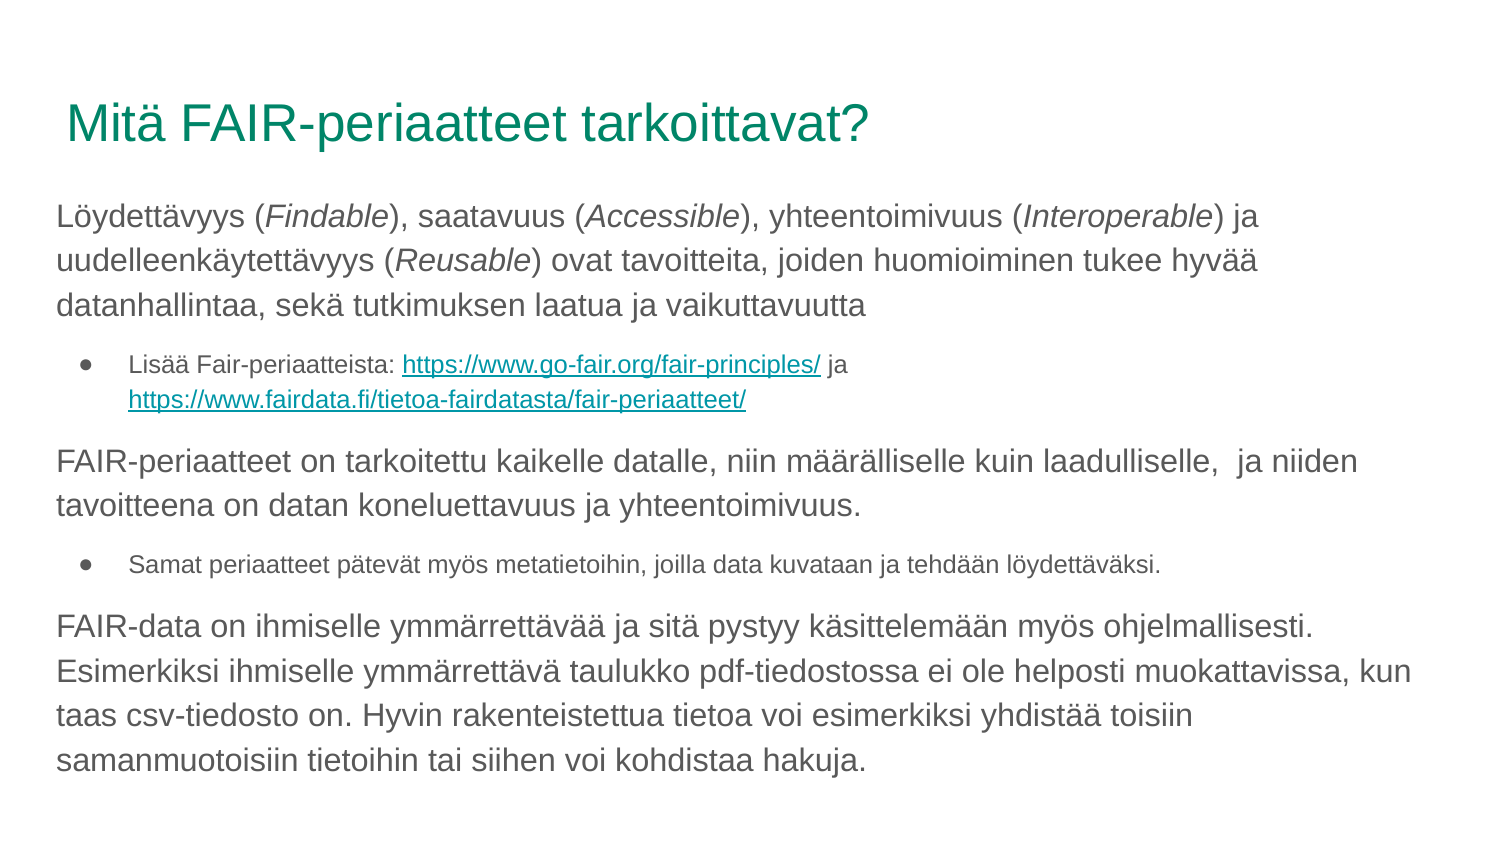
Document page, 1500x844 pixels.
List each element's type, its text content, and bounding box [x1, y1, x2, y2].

list Löydettävyys (Findable), saatavuus (Accessible), yhteentoimivuus (Interoperable) ja uudelleenkäytettävyys (Reusable) ovat tavoitteita, joiden huomioiminen tukee hyvää datanhallintaa, sekä tutkimuksen laatua ja vaikuttavuutta Lisää Fair-periaatteista: https://www.go-fair.org/fair-principles/ ja https://www.fairdata.fi/tietoa-fairdatasta/fair-periaatteet/ FAIR-periaatteet on tarkoitettu kaikelle datalle, niin määrälliselle kuin laadulliselle, ja niiden tavoitteena on datan koneluettavuus ja yhteentoimivuus. Samat periaatteet pätevät myös metatietoihin, joilla data kuvataan ja tehdään löydettäväksi. FAIR-data on ihmiselle ymmärrettävää ja sitä pystyy käsittelemään myös ohjelmallisesti. Esimerkiksi ihmiselle ymmärrettävä taulukko pdf-tiedostossa ei ole helposti muokattavissa, kun taas csv-tiedosto on. Hyvin rakenteistettua tietoa voi esimerkiksi yhdistää toisiin samanmuotoisiin tietoihin tai siihen voi kohdistaa hakuja. [40, 174, 1449, 807]
title Mitä FAIR-periaatteet tarkoittavat? [51, 72, 1048, 167]
